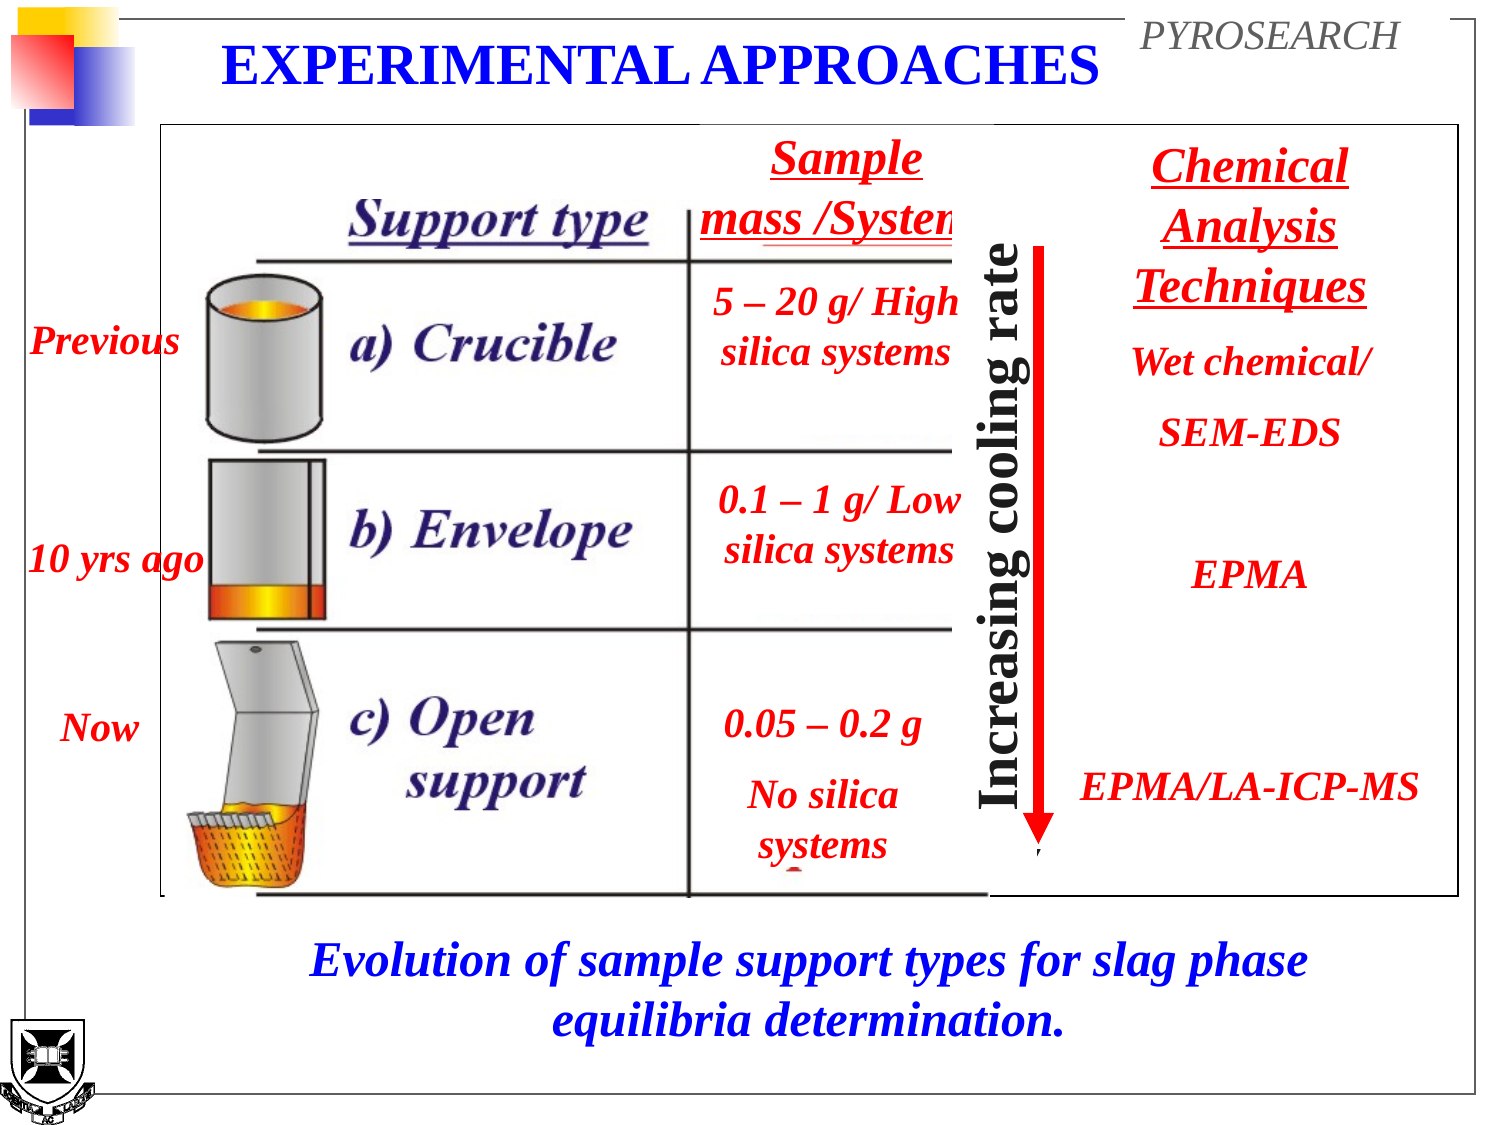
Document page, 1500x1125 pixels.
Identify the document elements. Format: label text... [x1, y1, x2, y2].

text_box Evolution of sample support types for slag phase equilibria determination. [243, 930, 1376, 1054]
text_box Now [45, 692, 155, 758]
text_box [160, 124, 1459, 921]
text_box EXPERIMENTAL APPROACHES [150, 32, 1173, 104]
text_box Previous [14, 305, 155, 370]
text_box 10 yrs ago [13, 523, 155, 588]
